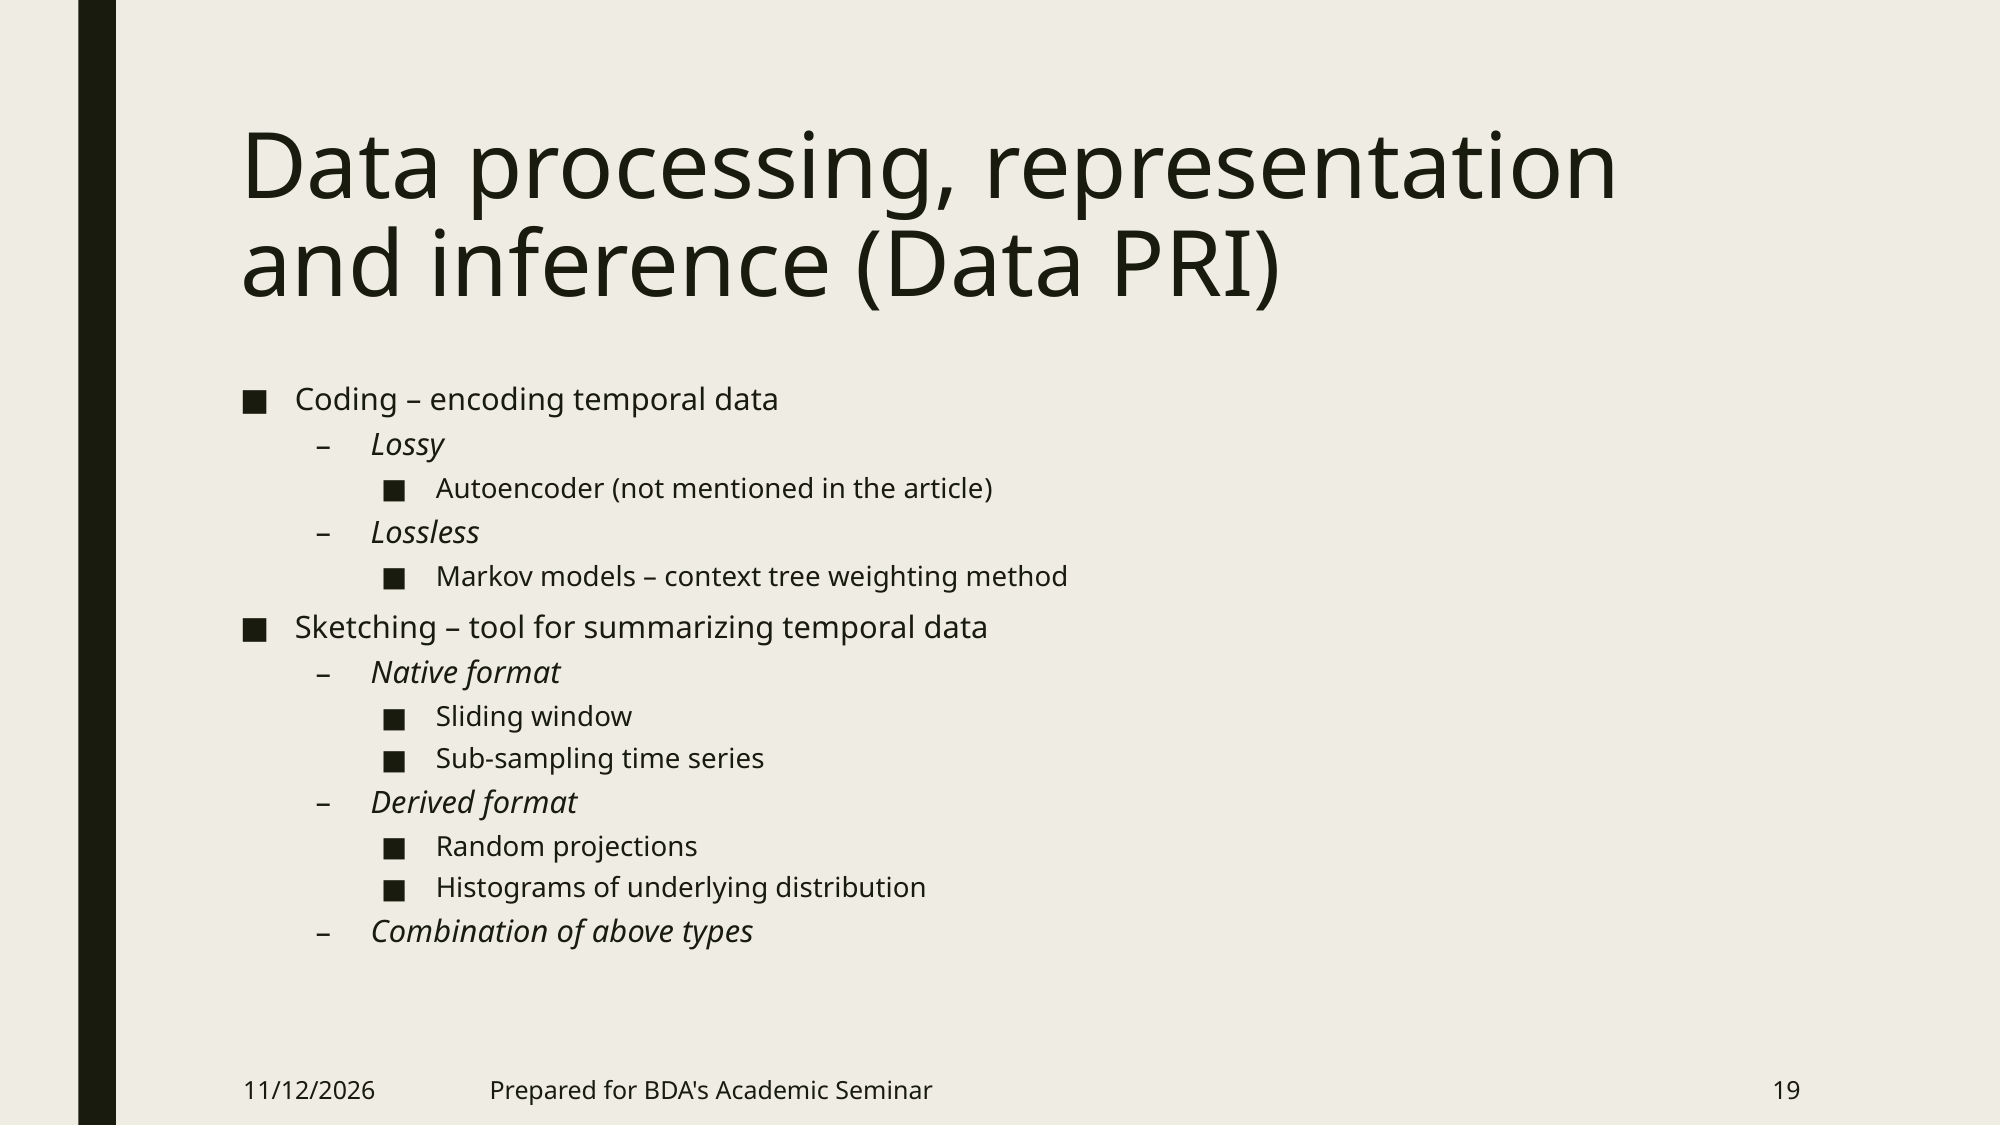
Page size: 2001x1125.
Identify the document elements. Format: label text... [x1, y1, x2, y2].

list Coding – encoding temporal data Lossy Autoencoder (not mentioned in the article) Lossless Markov models – context tree weighting method Sketching – tool for summarizing temporal data Native format Sliding window Sub-sampling time series Derived format Random projections Histograms of underlying distribution Combination of above types [225, 375, 1800, 963]
footer Prepared for BDA's Academic Seminar [474, 1058, 1505, 1125]
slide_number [228, 1058, 426, 1125]
slide_number 19 [1553, 1058, 1816, 1125]
title Data processing, representation and inference (Data PRI) [225, 112, 1800, 357]
